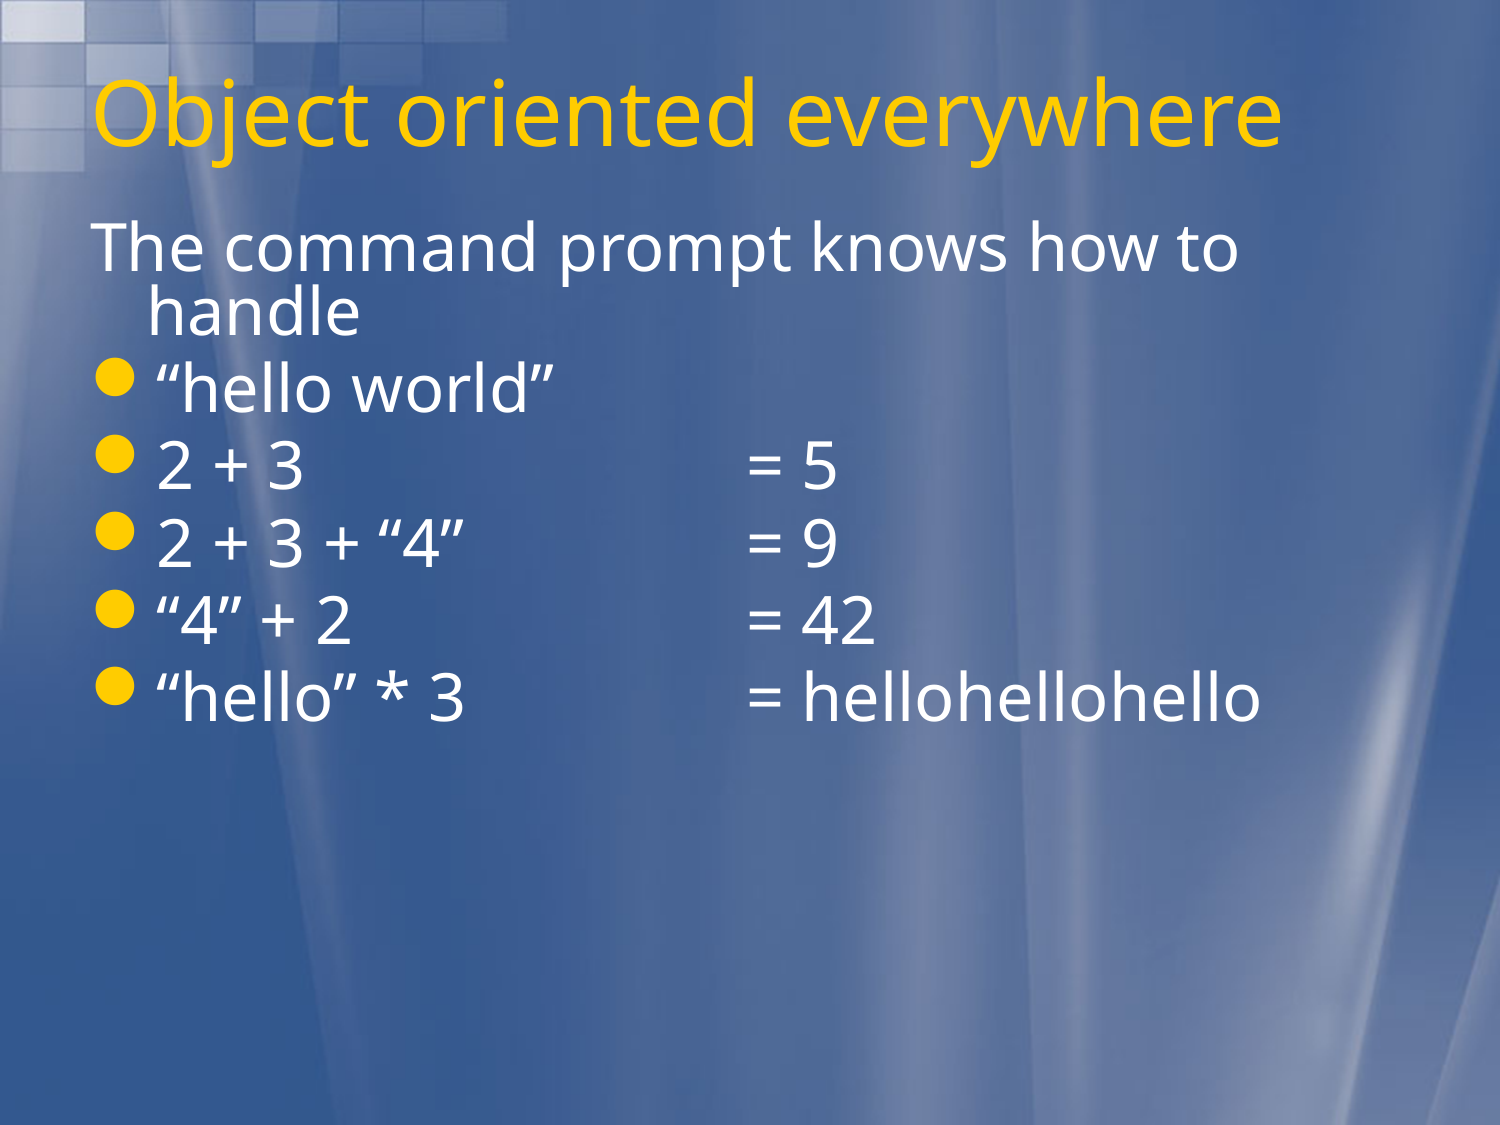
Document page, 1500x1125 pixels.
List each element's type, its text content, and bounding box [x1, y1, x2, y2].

title Object oriented everywhere [74, 44, 1426, 176]
list The command prompt knows how to handle “hello world” 2 + 3 = 5 2 + 3 + “4” = 9 “4” + 2 = 42 “hello” * 3 = hellohellohello [74, 212, 1426, 1051]
picture [0, 0, 1500, 1125]
